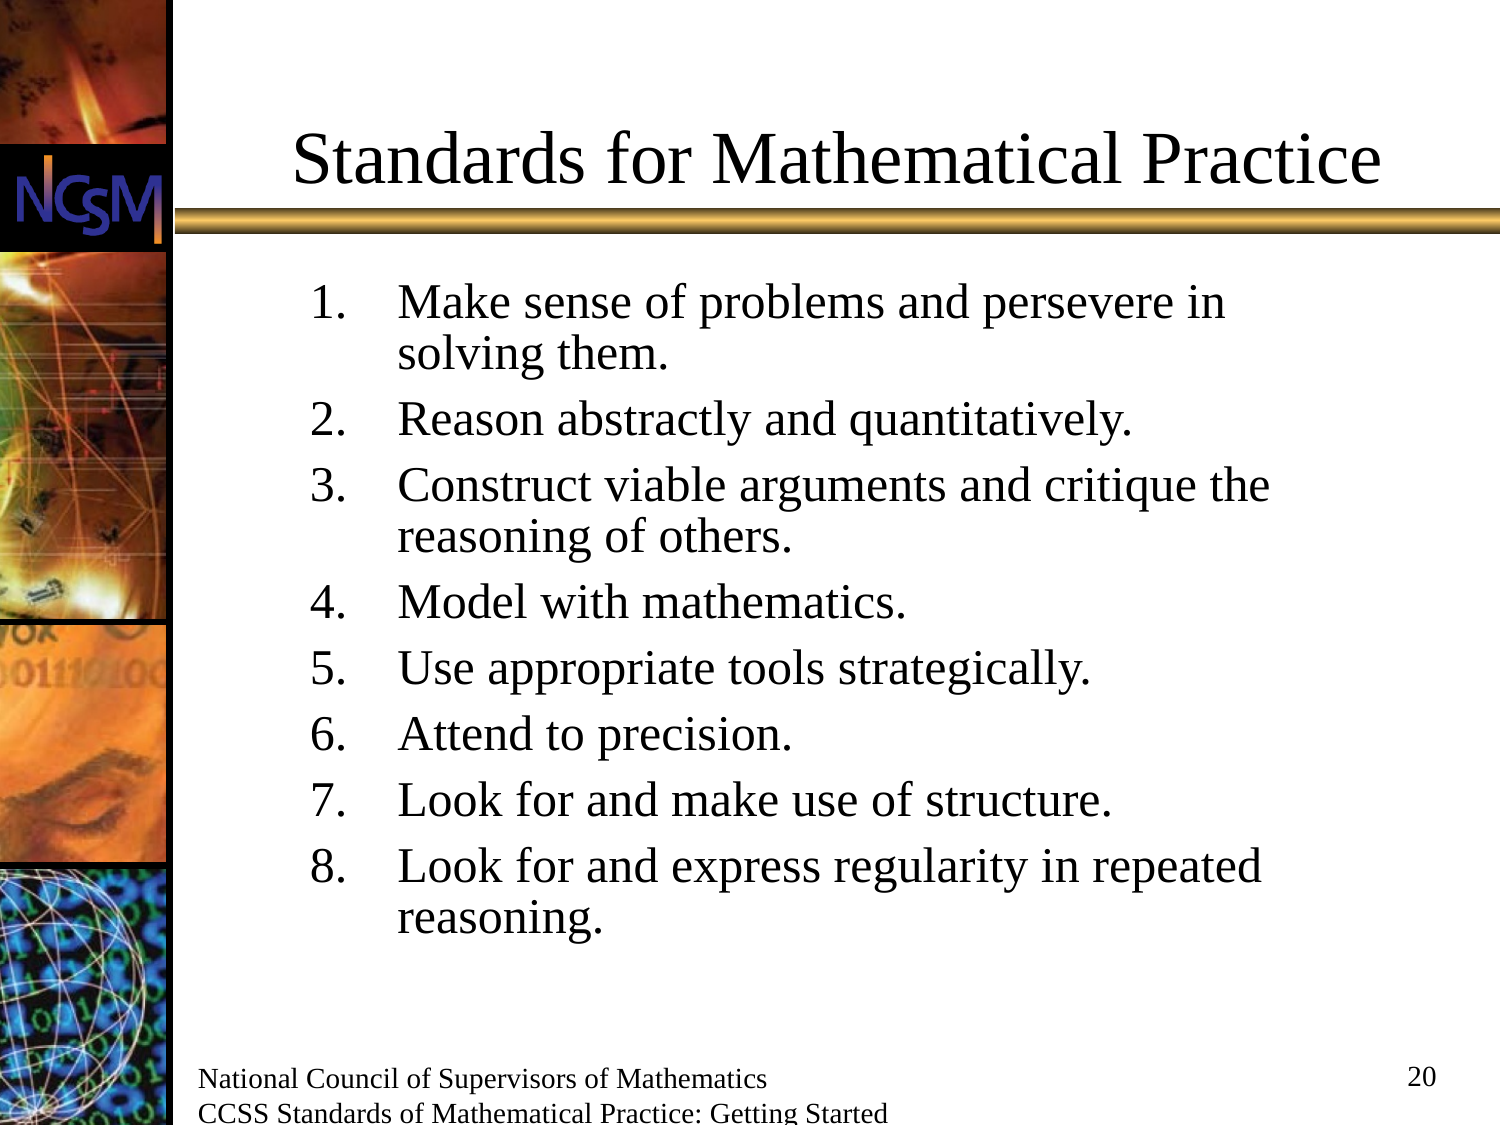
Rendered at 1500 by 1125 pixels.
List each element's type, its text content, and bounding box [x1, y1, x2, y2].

title Standards for Mathematical Practice [200, 65, 1475, 242]
picture [0, 0, 167, 619]
picture [0, 625, 166, 862]
slide_number 20 [1379, 1049, 1453, 1125]
list Make sense of problems and persevere in solving them. Reason abstractly and quantitatively. Construct viable arguments and critique the reasoning of others. Model with mathematics. Use appropriate tools strategically. Attend to precision. Look for and make use of structure. Look for and express regularity in repeated reasoning. [219, 270, 1357, 959]
picture [0, 869, 166, 1125]
